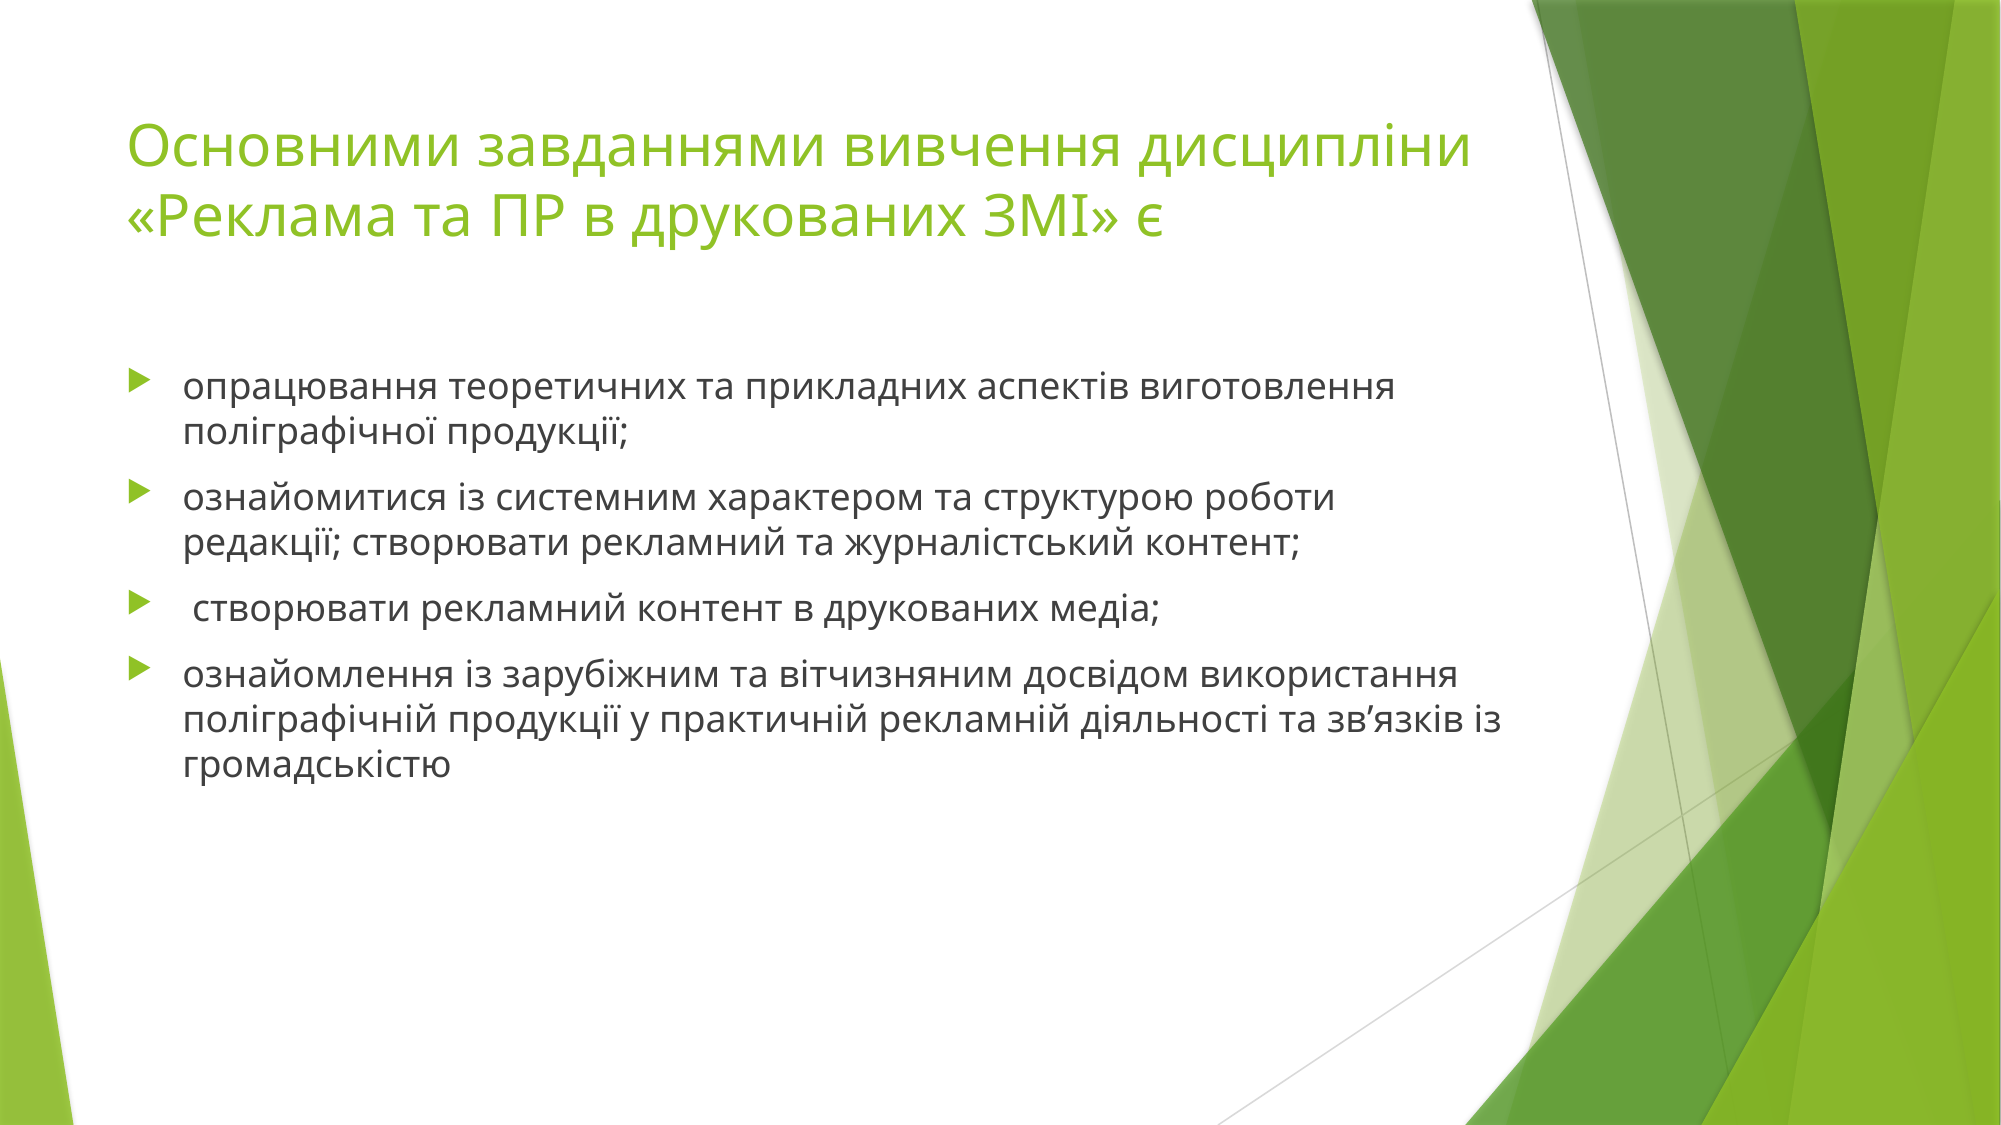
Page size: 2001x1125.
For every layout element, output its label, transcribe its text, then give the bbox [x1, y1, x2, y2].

title Основними завданнями вивчення дисципліни «Реклама та ПР в друкованих ЗМІ» є [111, 99, 1522, 317]
list опрацювання теоретичних та прикладних аспектів виготовлення поліграфічної продукції; ознайомитися із системним характером та структурою роботи редакції; створювати рекламний та журналістський контент; створювати рекламний контент в друкованих медіа; ознайомлення із зарубіжним та вітчизняним досвідом використання поліграфічній продукції у практичній рекламній діяльності та зв’язків із громадськістю [111, 354, 1522, 992]
